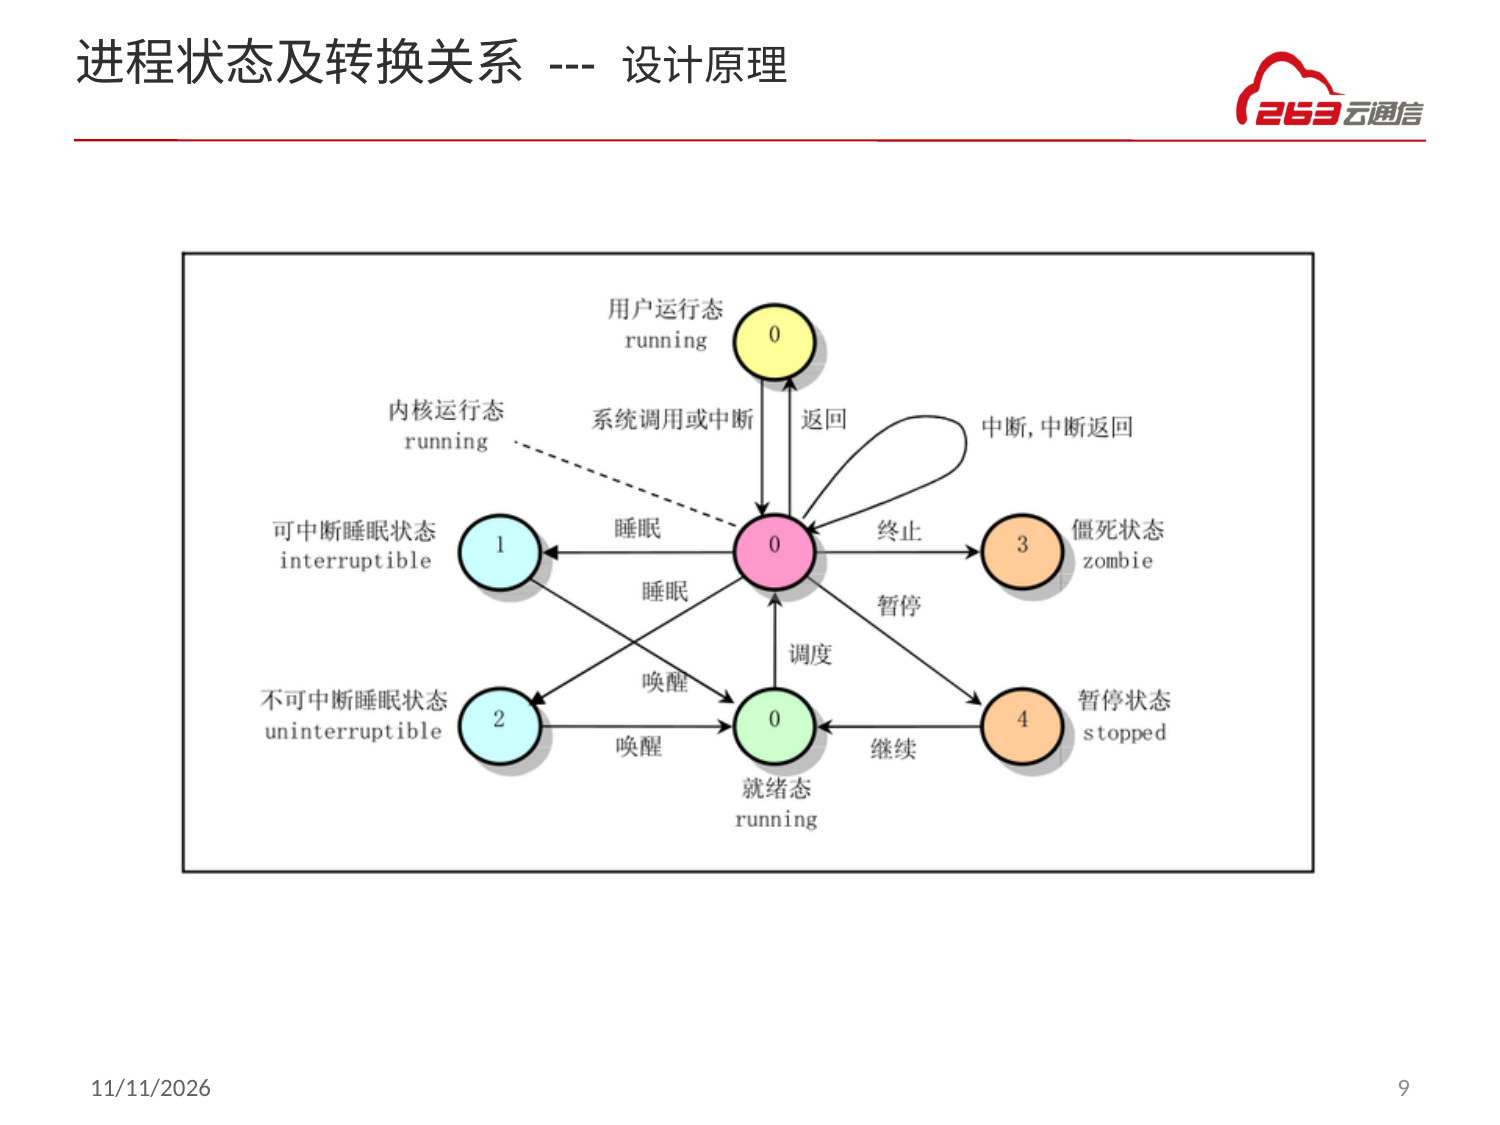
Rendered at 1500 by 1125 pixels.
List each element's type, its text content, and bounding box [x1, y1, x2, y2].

picture [179, 248, 1321, 877]
title 进程状态及转换关系 --- 设计原理 [75, 30, 1235, 136]
picture [1230, 37, 1430, 141]
